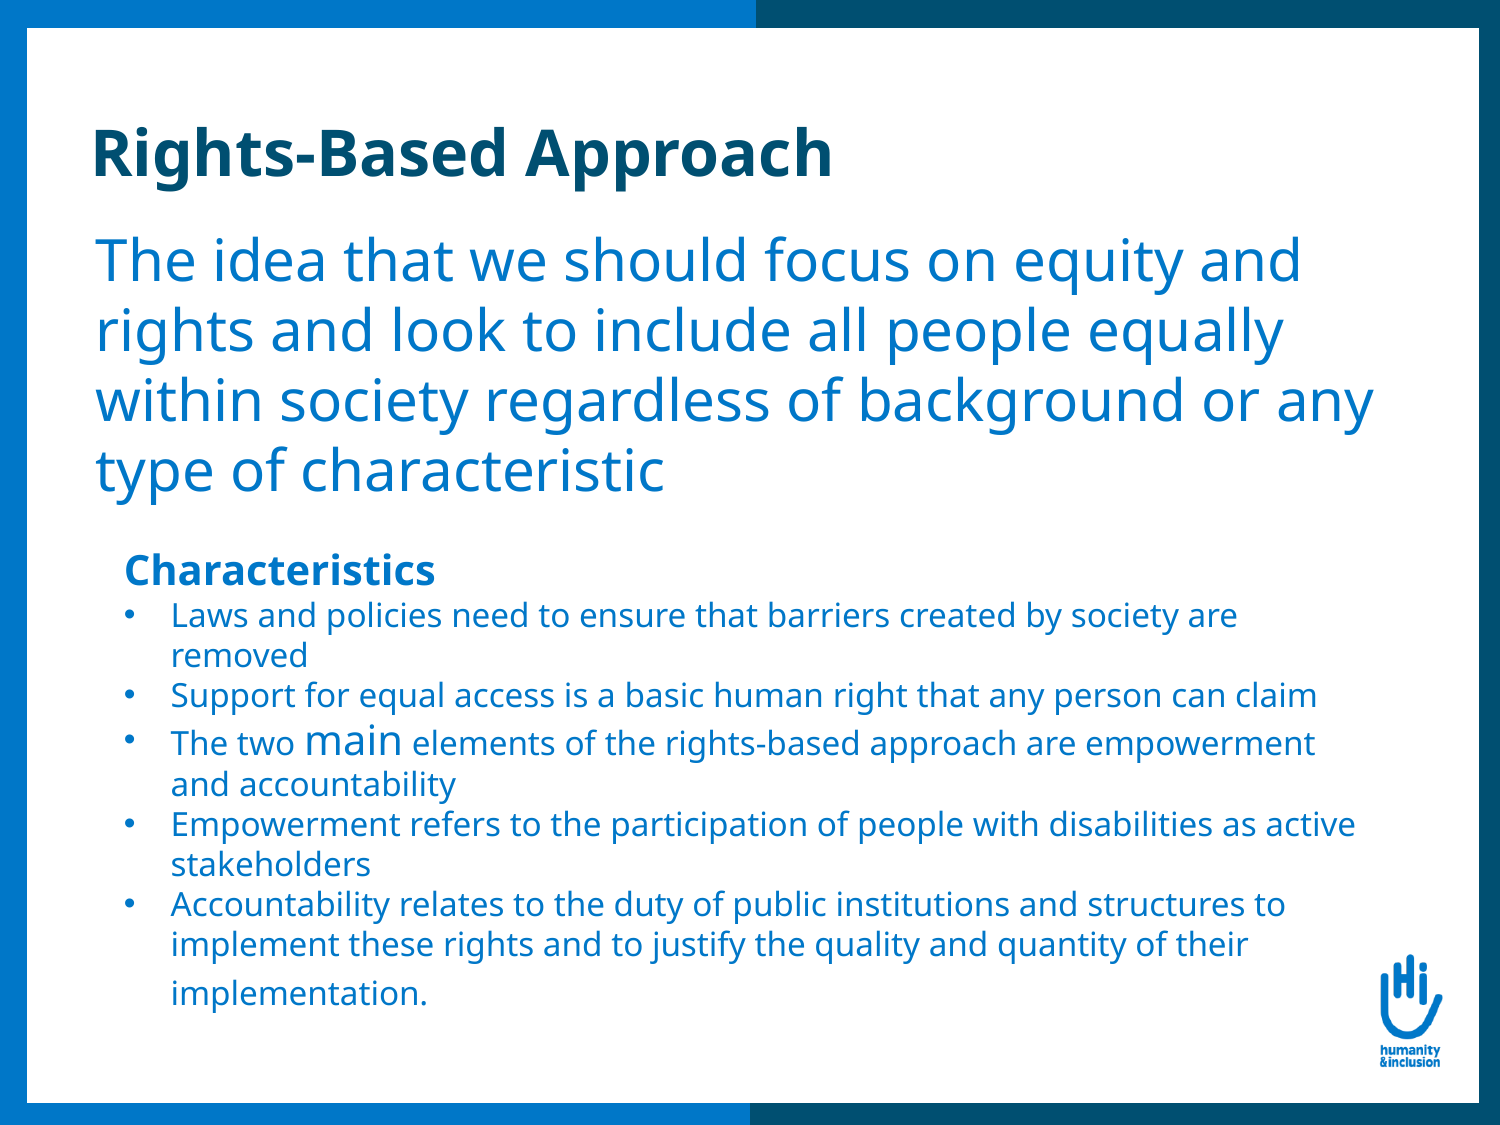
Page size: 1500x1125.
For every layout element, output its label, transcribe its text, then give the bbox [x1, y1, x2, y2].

text_box Characteristics Laws and policies need to ensure that barriers created by society are removed Support for equal access is a basic human right that any person can claim The two main elements of the rights-based approach are empowerment and accountability Empowerment refers to the participation of people with disabilities as active stakeholders Accountability relates to the duty of public institutions and structures to implement these rights and to justify the quality and quantity of their implementation. [109, 536, 1391, 1021]
title Rights-Based Approach [78, 60, 1419, 242]
text_box The idea that we should focus on equity and rights and look to include all people equally within society regardless of background or any type of characteristic [80, 215, 1420, 511]
picture [1369, 942, 1451, 1078]
